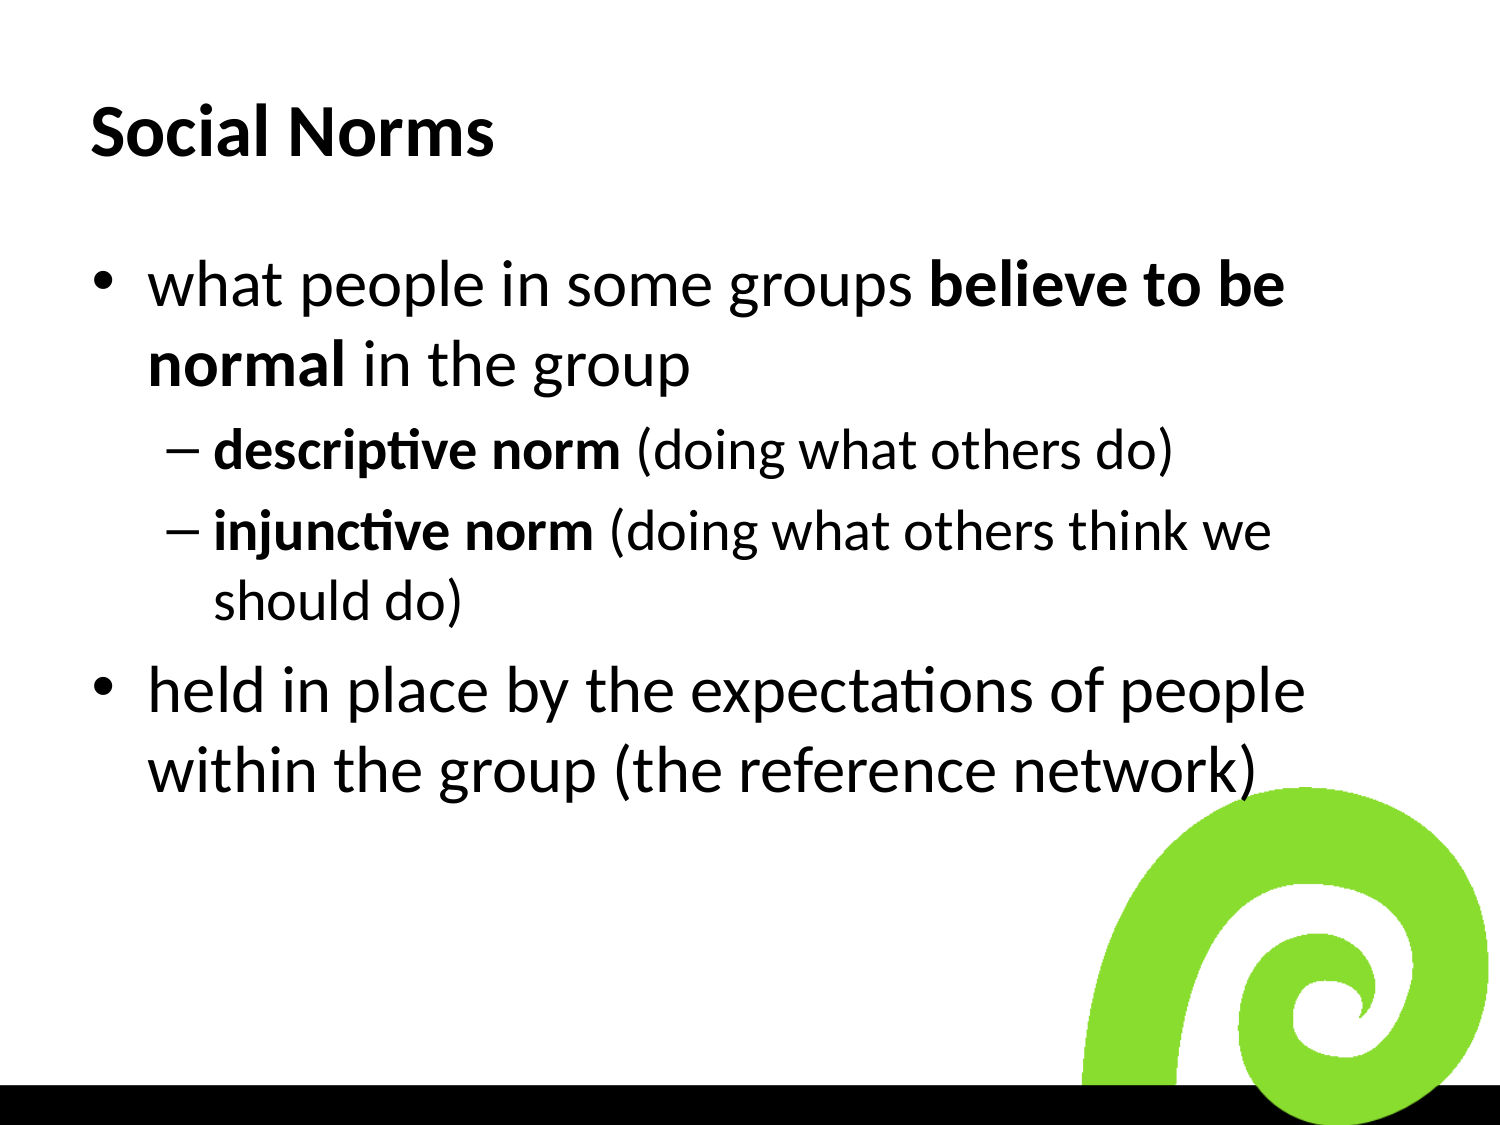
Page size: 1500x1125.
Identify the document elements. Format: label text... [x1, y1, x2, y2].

picture [0, 787, 1500, 1125]
title Social Norms [75, 45, 1425, 209]
list what people in some groups believe to be normal in the group descriptive norm (doing what others do) injunctive norm (doing what others think we should do) held in place by the expectations of people within the group (the reference network) [76, 231, 1427, 975]
